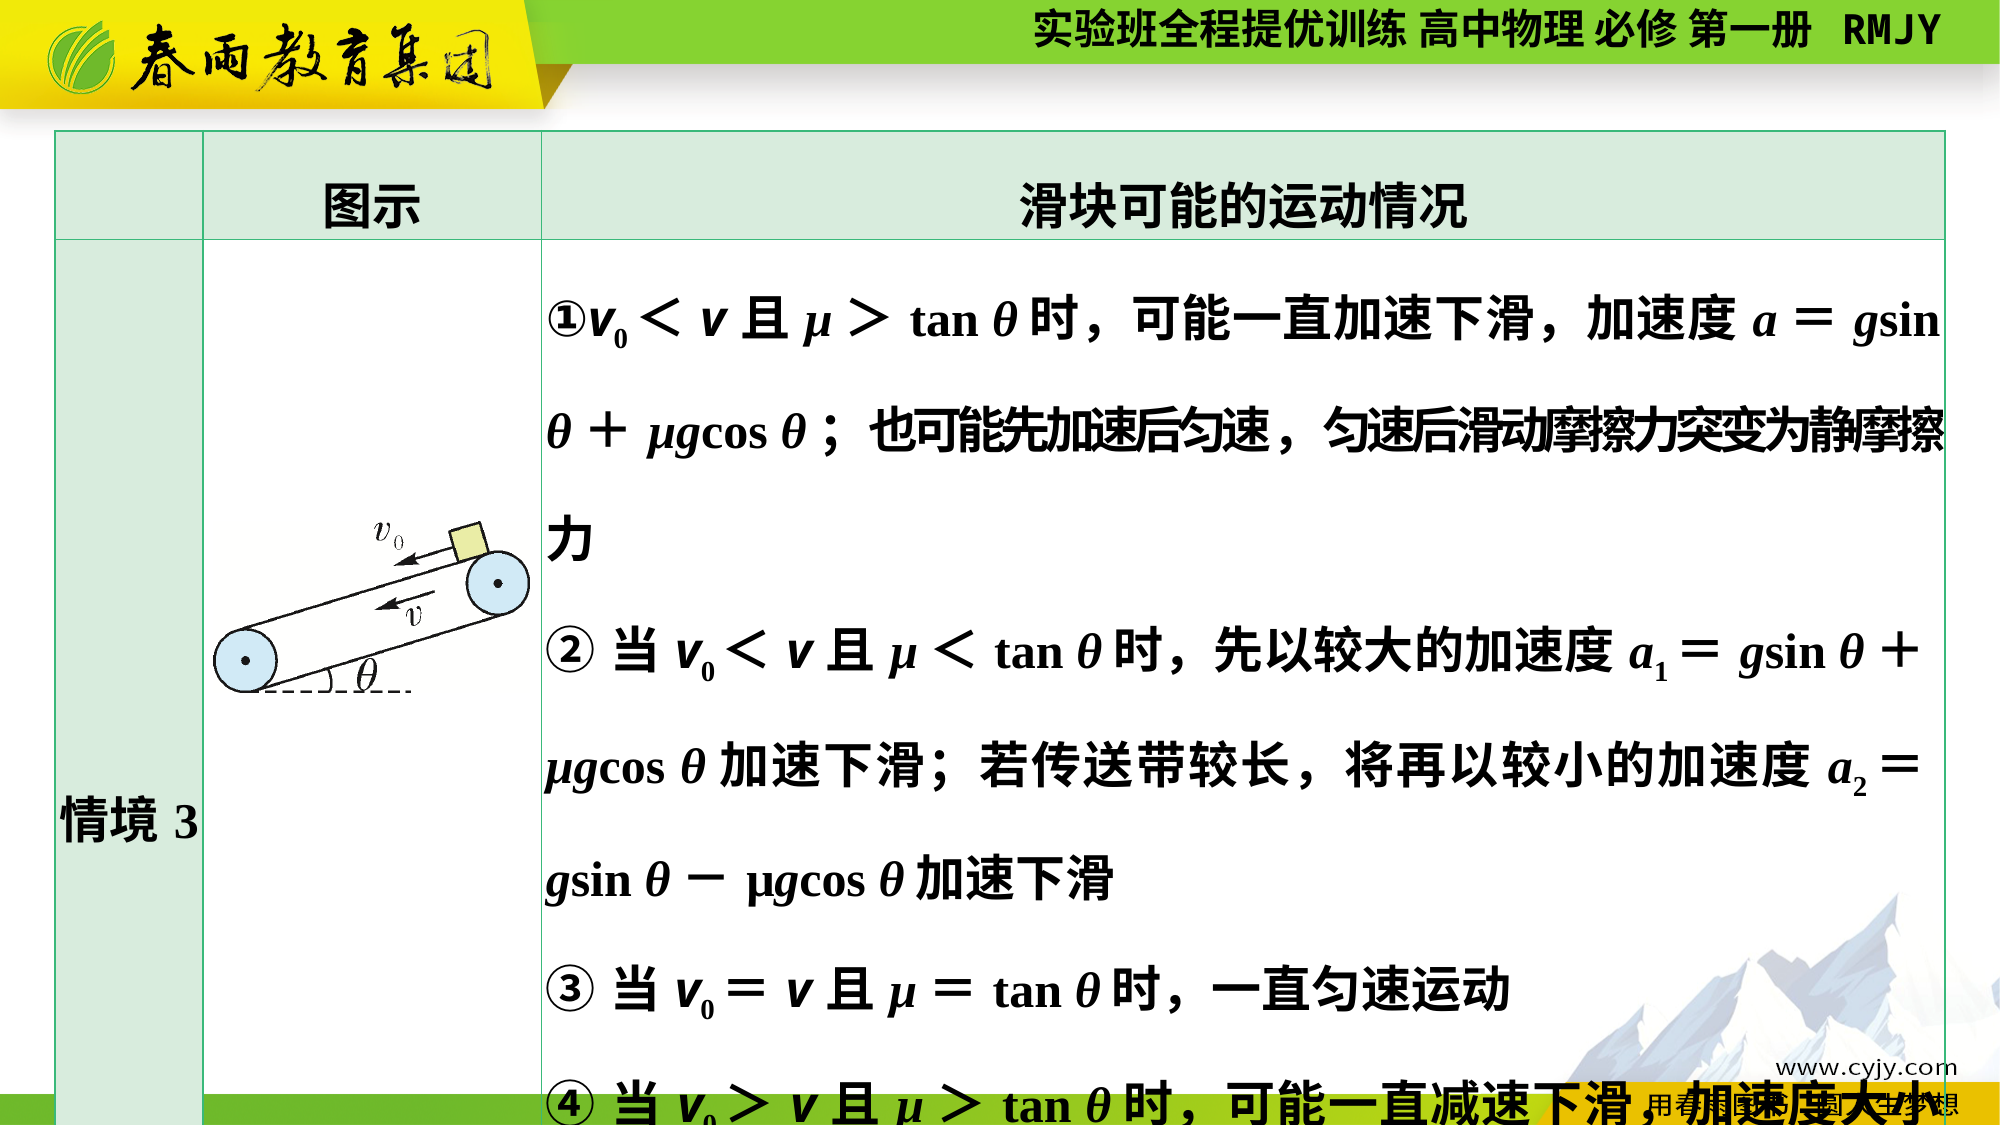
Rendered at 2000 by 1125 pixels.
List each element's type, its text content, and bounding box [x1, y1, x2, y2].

table_header 图示 [204, 132, 541, 239]
table_header [56, 132, 202, 239]
picture [0, 0, 2000, 1125]
table_cell [204, 240, 541, 1125]
table_cell 情境3 [56, 240, 202, 1125]
table_cell ①v0＜v且μ＞tan θ时，可能一直加速下滑，加速度a＝gsin θ＋μgcos θ；也可能先加速后匀速，匀速后滑动摩擦力突变为静摩擦力 ②当v0＜v且μ＜tan θ时，先以较大的加速度a1＝gsin θ＋μgcos θ加速下滑；若传送带较长，将再以较小的加速度a2＝gsin θ－μgcos θ加速下滑 ③当v0＝v且μ＝tan θ时，一直匀速运动 ④当v0＞v且μ＞tan θ时，可能一直减速下滑，加速度大小为a＝μgcos θ－gsin θ；若传送带较长，可能先减速后匀速，匀速后滑动摩擦力突变为静摩擦力 [542, 240, 1944, 1125]
picture [212, 521, 530, 693]
table_header 滑块可能的运动情况 [542, 132, 1944, 239]
